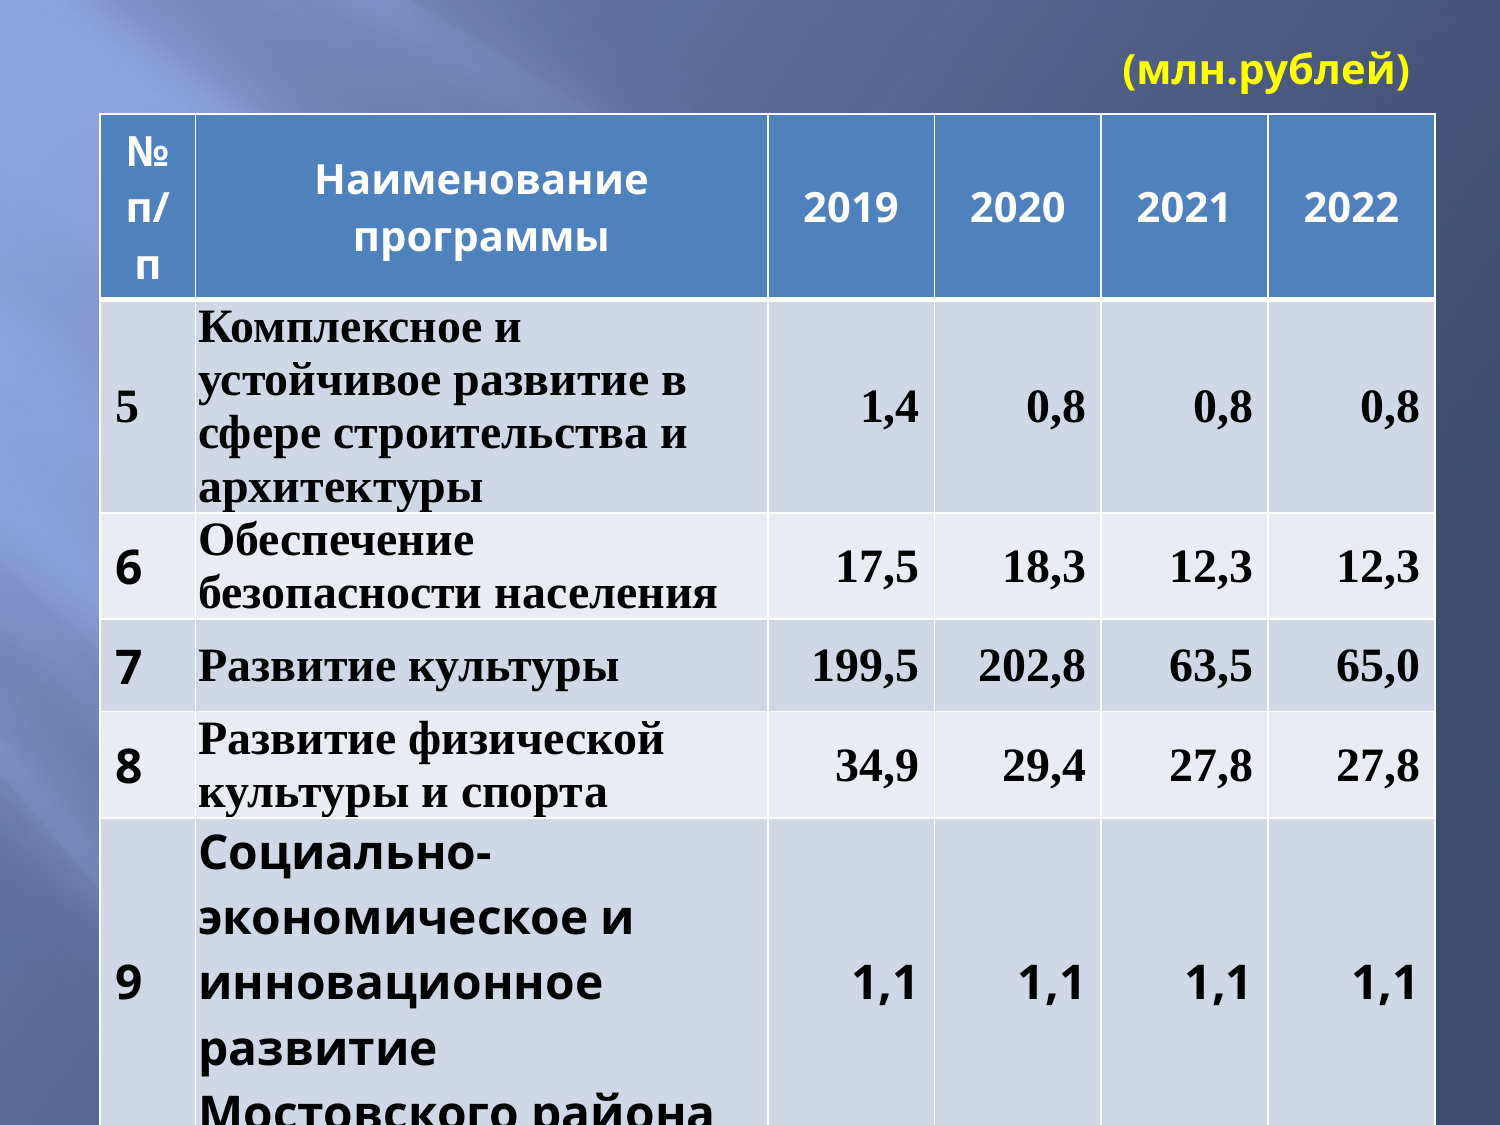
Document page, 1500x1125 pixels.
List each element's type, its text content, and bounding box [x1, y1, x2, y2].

table_cell 6 [101, 514, 195, 618]
table_cell 0,8 [1102, 302, 1267, 512]
table_cell 27,8 [1102, 712, 1267, 817]
table_header 2019 [769, 115, 934, 297]
table_header № п/п [101, 115, 195, 297]
table_header 2020 [935, 115, 1100, 297]
table_cell 0,8 [935, 302, 1100, 512]
table_cell 7 [101, 620, 195, 711]
table_header 2022 [1269, 115, 1434, 297]
table_cell 0,8 [1269, 302, 1434, 512]
table_cell Развитие физической культуры и спорта [196, 712, 767, 817]
table_cell Развитие культуры [196, 620, 767, 711]
table_cell 12,3 [1102, 514, 1267, 618]
table_cell Комплексное и устойчивое развитие в сфере строительства и архитектуры [196, 302, 767, 512]
table_cell 1,1 [1269, 819, 1434, 1125]
table_cell 65,0 [1269, 620, 1434, 711]
table_cell 8 [101, 712, 195, 817]
table_cell 17,5 [769, 514, 934, 618]
table_cell 1,1 [1102, 819, 1267, 1125]
table_cell Обеспечение безопасности населения [196, 514, 767, 618]
table_cell 5 [101, 302, 195, 512]
table_cell 9 [101, 819, 195, 1125]
table_cell 199,5 [769, 620, 934, 711]
title (млн.рублей) [75, 45, 1425, 90]
table_header Наименование программы [196, 115, 767, 297]
table_cell 29,4 [935, 712, 1100, 817]
table_cell 18,3 [935, 514, 1100, 618]
table_cell 1,1 [769, 819, 934, 1125]
table_cell Социально-экономическое и инновационное развитие Мостовского района [196, 819, 767, 1125]
table_cell 34,9 [769, 712, 934, 817]
table_cell 12,3 [1269, 514, 1434, 618]
table_cell 202,8 [935, 620, 1100, 711]
table_cell 1,4 [769, 302, 934, 512]
table_header 2021 [1102, 115, 1267, 297]
table_cell 63,5 [1102, 620, 1267, 711]
table_cell 27,8 [1269, 712, 1434, 817]
table_cell 1,1 [935, 819, 1100, 1125]
